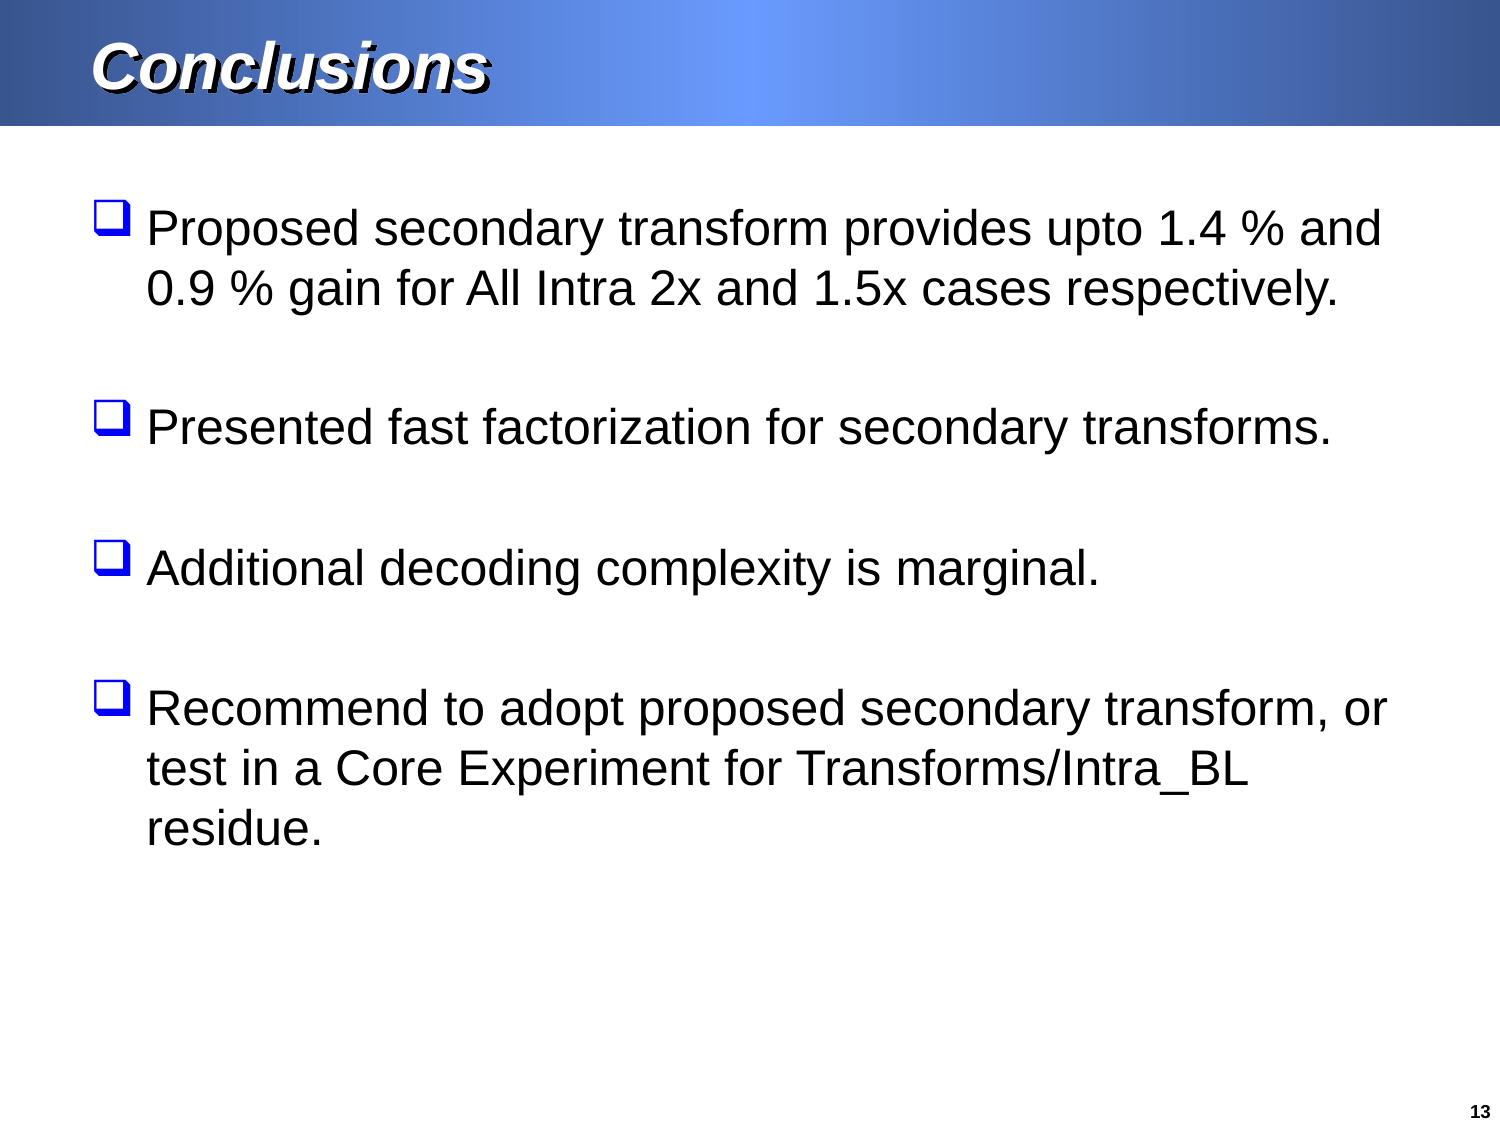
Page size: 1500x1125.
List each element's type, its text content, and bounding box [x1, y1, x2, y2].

title Conclusions [74, 12, 1426, 126]
list Proposed secondary transform provides upto 1.4 % and 0.9 % gain for All Intra 2x and 1.5x cases respectively. Presented fast factorization for secondary transforms. Additional decoding complexity is marginal. Recommend to adopt proposed secondary transform, or test in a Core Experiment for Transforms/Intra_BL residue. [74, 187, 1426, 906]
slide_number 13 [1368, 1091, 1500, 1125]
